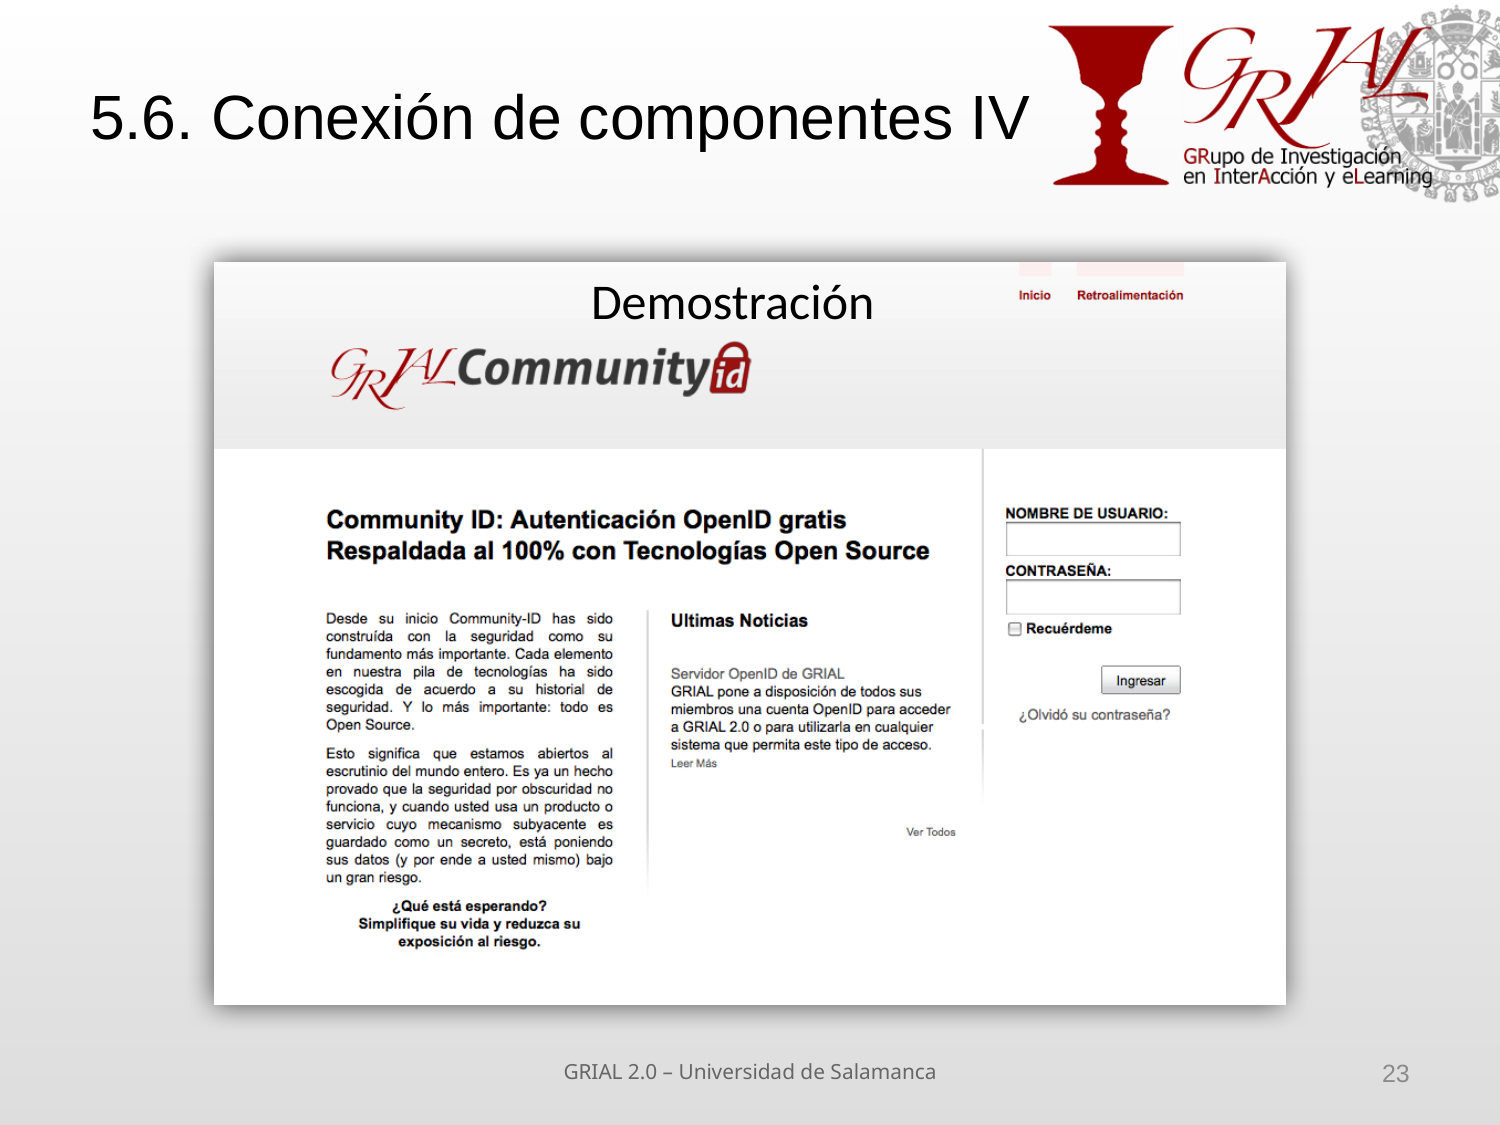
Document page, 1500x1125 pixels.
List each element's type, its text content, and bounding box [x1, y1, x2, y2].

footer GRIAL 2.0 – Universidad de Salamanca [512, 1042, 988, 1103]
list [214, 262, 1286, 1006]
slide_number 23 [1074, 1042, 1425, 1103]
title 5.6. Conexión de componentes IV [75, 20, 1069, 209]
picture [1039, 0, 1500, 209]
